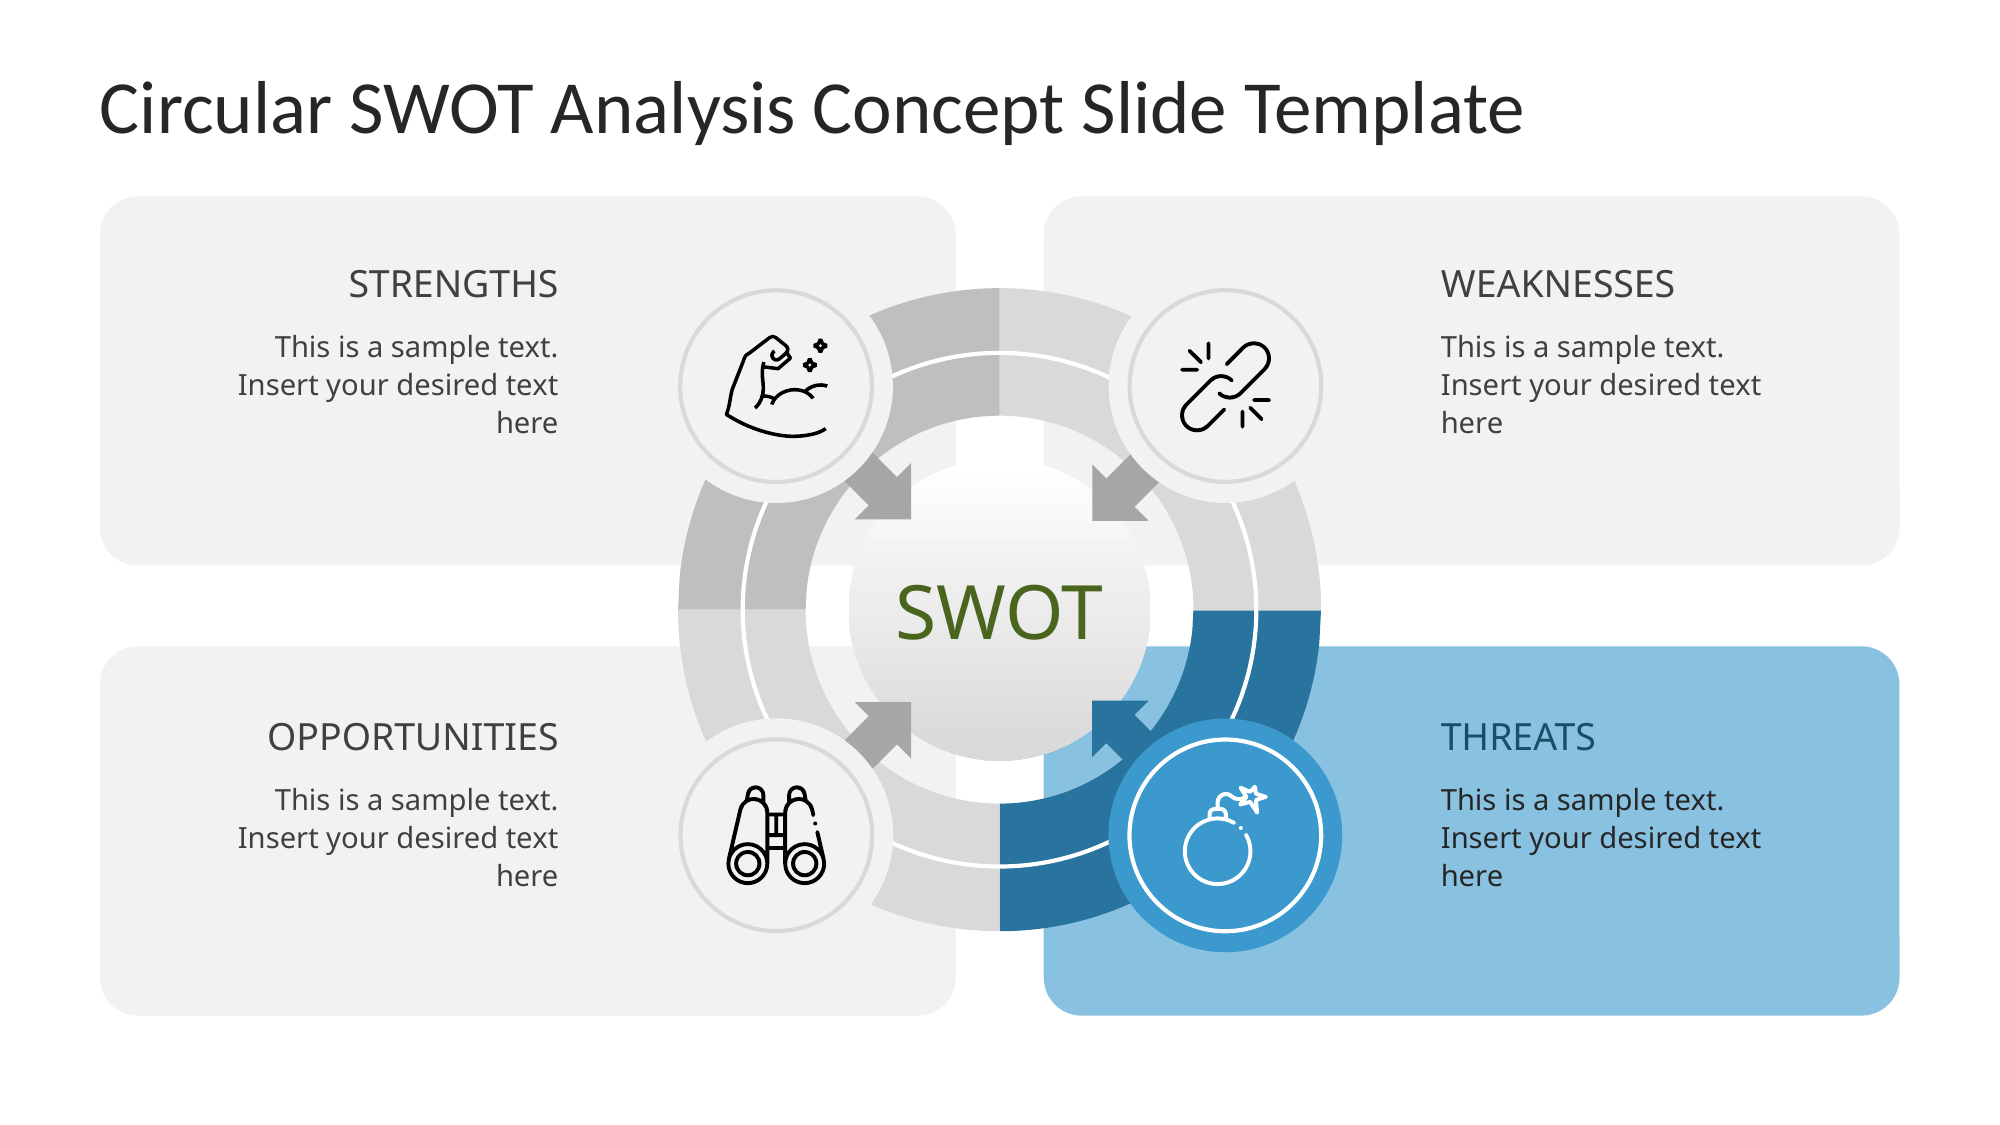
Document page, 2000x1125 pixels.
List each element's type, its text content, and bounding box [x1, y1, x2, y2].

text_box [740, 485, 874, 736]
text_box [190, 259, 559, 514]
text_box [657, 716, 896, 955]
text_box [1090, 454, 1159, 523]
text_box [876, 734, 1127, 869]
text_box [1127, 737, 1324, 934]
text_box [876, 350, 1127, 485]
text_box [1090, 698, 1159, 767]
text_box SWOT [871, 546, 1128, 674]
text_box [726, 785, 827, 886]
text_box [1178, 339, 1273, 433]
text_box [678, 737, 875, 934]
text_box [872, 847, 1002, 934]
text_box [1440, 712, 1809, 967]
text_box [1127, 288, 1324, 484]
title Circular SWOT Analysis Concept Slide Template [99, 45, 1900, 162]
text_box [1106, 716, 1345, 955]
text_box [97, 644, 958, 1018]
text_box [657, 267, 896, 506]
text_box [1440, 259, 1809, 514]
text_box [675, 481, 762, 612]
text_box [190, 712, 559, 967]
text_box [1182, 784, 1269, 887]
text_box [1126, 486, 1259, 736]
text_box [870, 286, 1002, 372]
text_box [724, 333, 829, 439]
text_box [1106, 267, 1345, 506]
text_box [1237, 611, 1324, 739]
text_box [1041, 194, 1902, 568]
text_box [844, 699, 914, 769]
text_box [1001, 847, 1129, 934]
text_box [1041, 644, 1902, 1018]
text_box [1237, 482, 1324, 613]
text_box [844, 453, 914, 522]
text_box [675, 610, 763, 740]
text_box [1002, 286, 1130, 373]
text_box [97, 194, 958, 568]
text_box [846, 456, 1153, 763]
text_box [678, 288, 874, 485]
